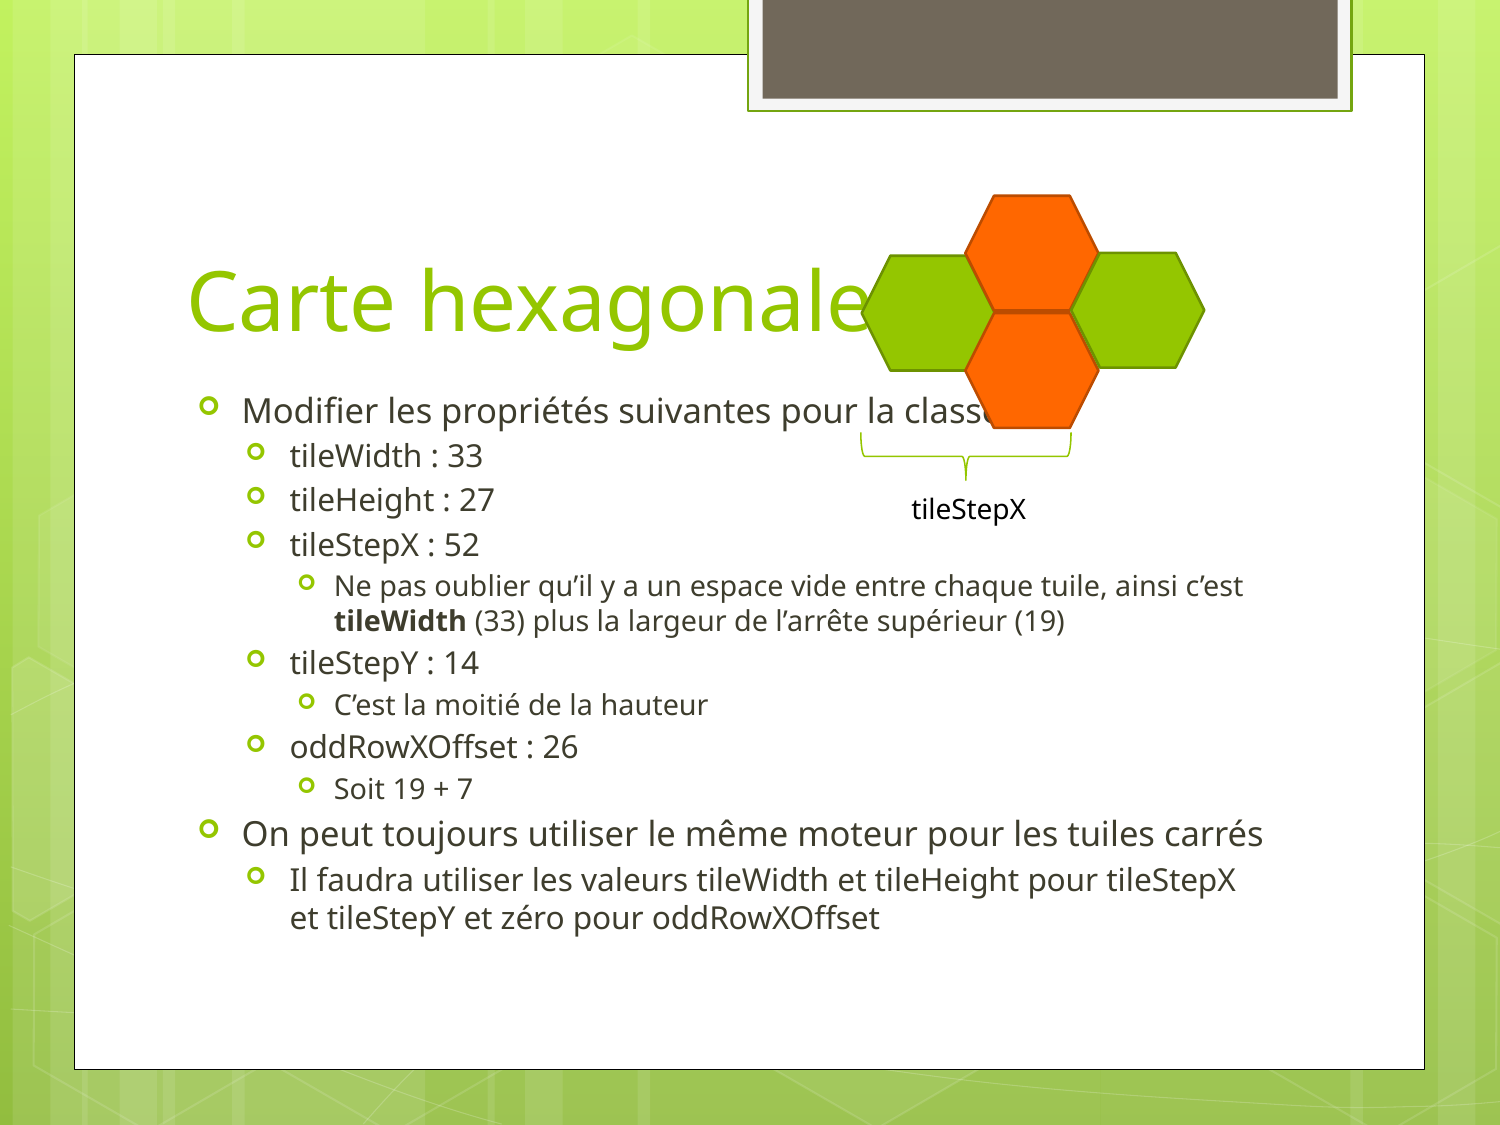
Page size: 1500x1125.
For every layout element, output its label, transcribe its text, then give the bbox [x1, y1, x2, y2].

list Modifier les propriétés suivantes pour la classe Tile tileWidth : 33 tileHeight : 27 tileStepX : 52 Ne pas oublier qu’il y a un espace vide entre chaque tuile, ainsi c’est tileWidth (33) plus la largeur de l’arrête supérieur (19) tileStepY : 14 C’est la moitié de la hauteur oddRowXOffset : 26 Soit 19 + 7 On peut toujours utiliser le même moteur pour les tuiles carrés Il faudra utiliser les valeurs tileWidth et tileHeight pour tileStepX et tileStepY et zéro pour oddRowXOffset [171, 381, 1283, 957]
title Carte hexagonale : Tile [171, 168, 1324, 357]
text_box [860, 195, 1205, 535]
